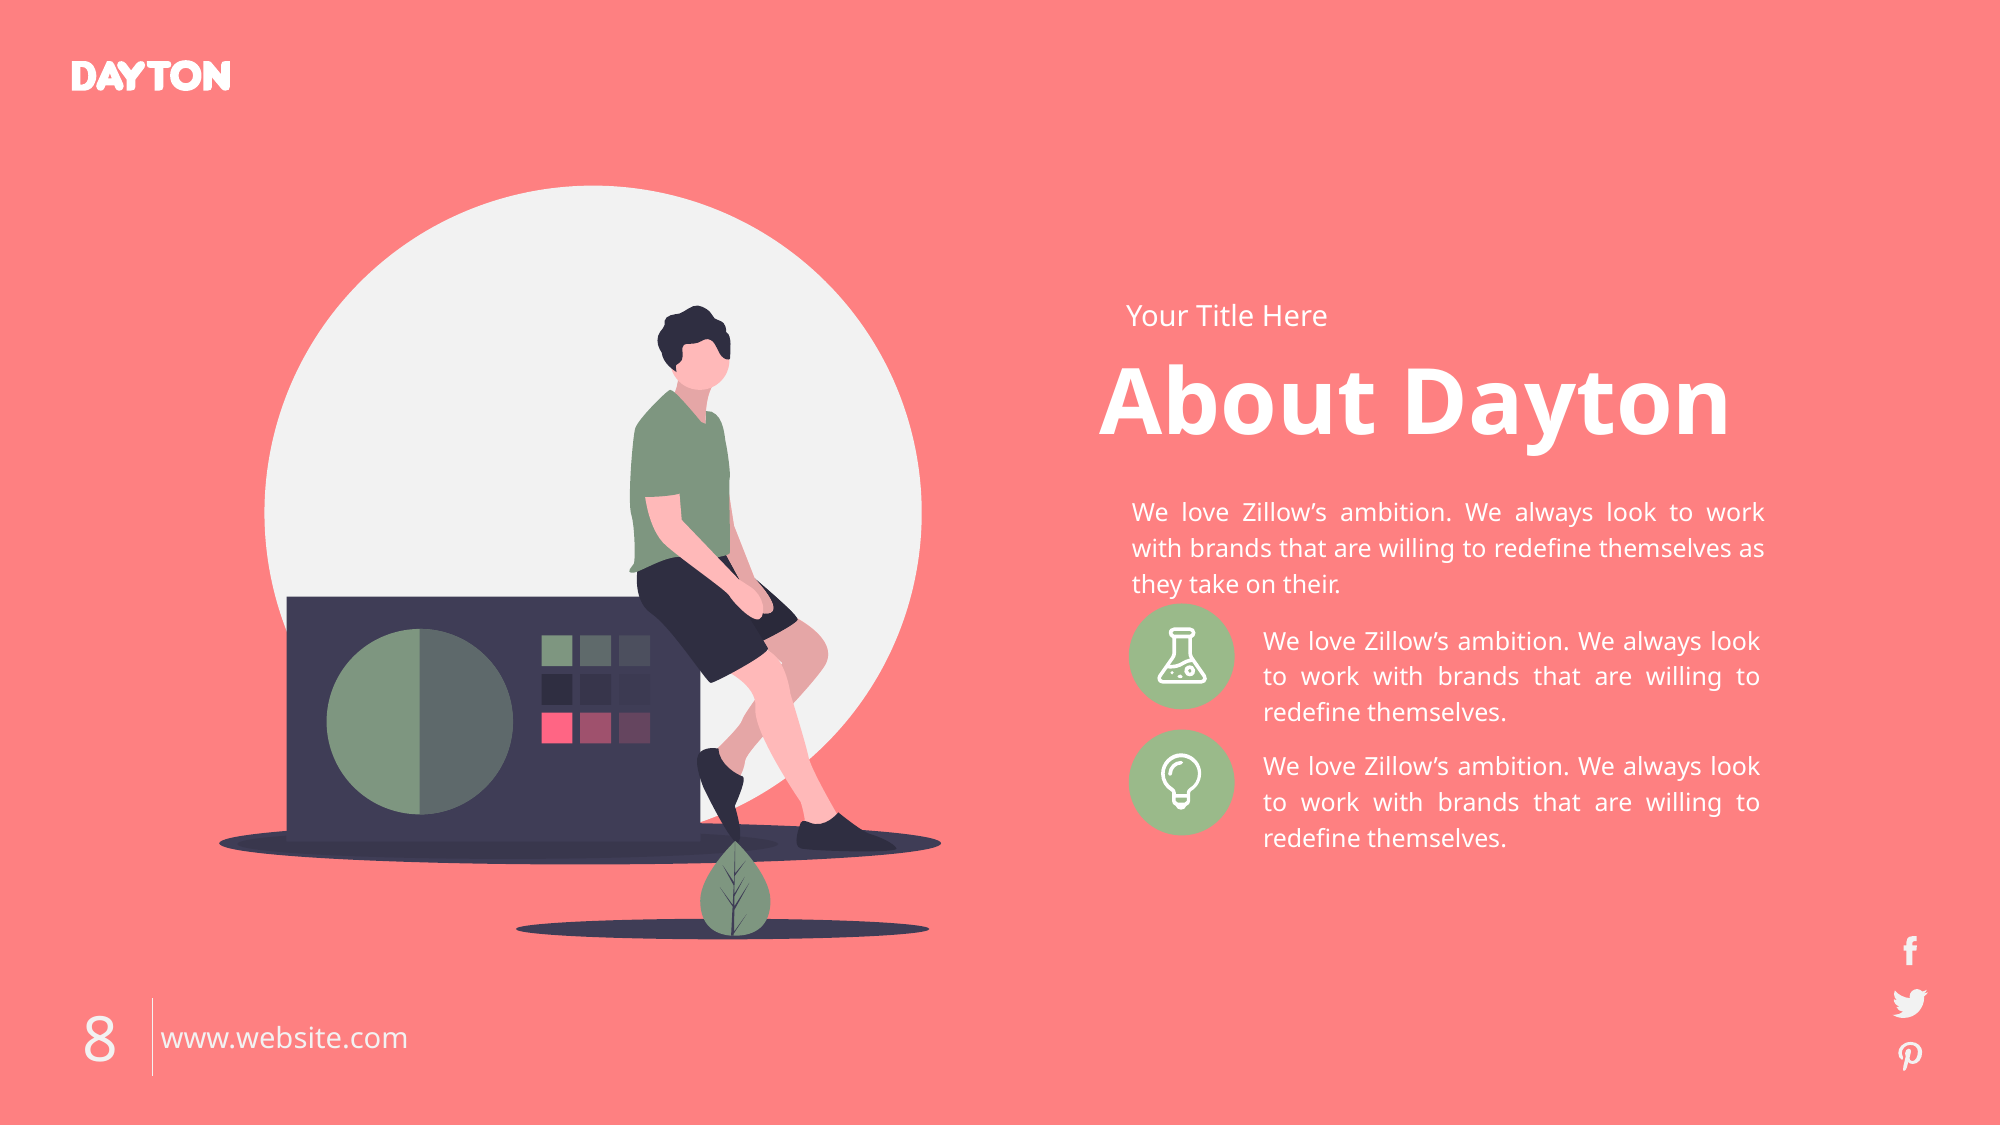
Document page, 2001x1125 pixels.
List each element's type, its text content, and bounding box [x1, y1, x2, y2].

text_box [1117, 289, 1716, 462]
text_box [219, 185, 942, 940]
text_box We love Zillow’s ambition. We always look to work with brands that are willing to redefine themselves. [1248, 737, 1777, 861]
text_box We love Zillow’s ambition. We always look to work with brands that are willing to redefine themselves. [1248, 611, 1777, 734]
text_box We love Zillow’s ambition. We always look to work with brands that are willing to redefine themselves as they take on their. [1117, 483, 1781, 606]
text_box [1128, 603, 1235, 710]
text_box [1128, 729, 1235, 836]
